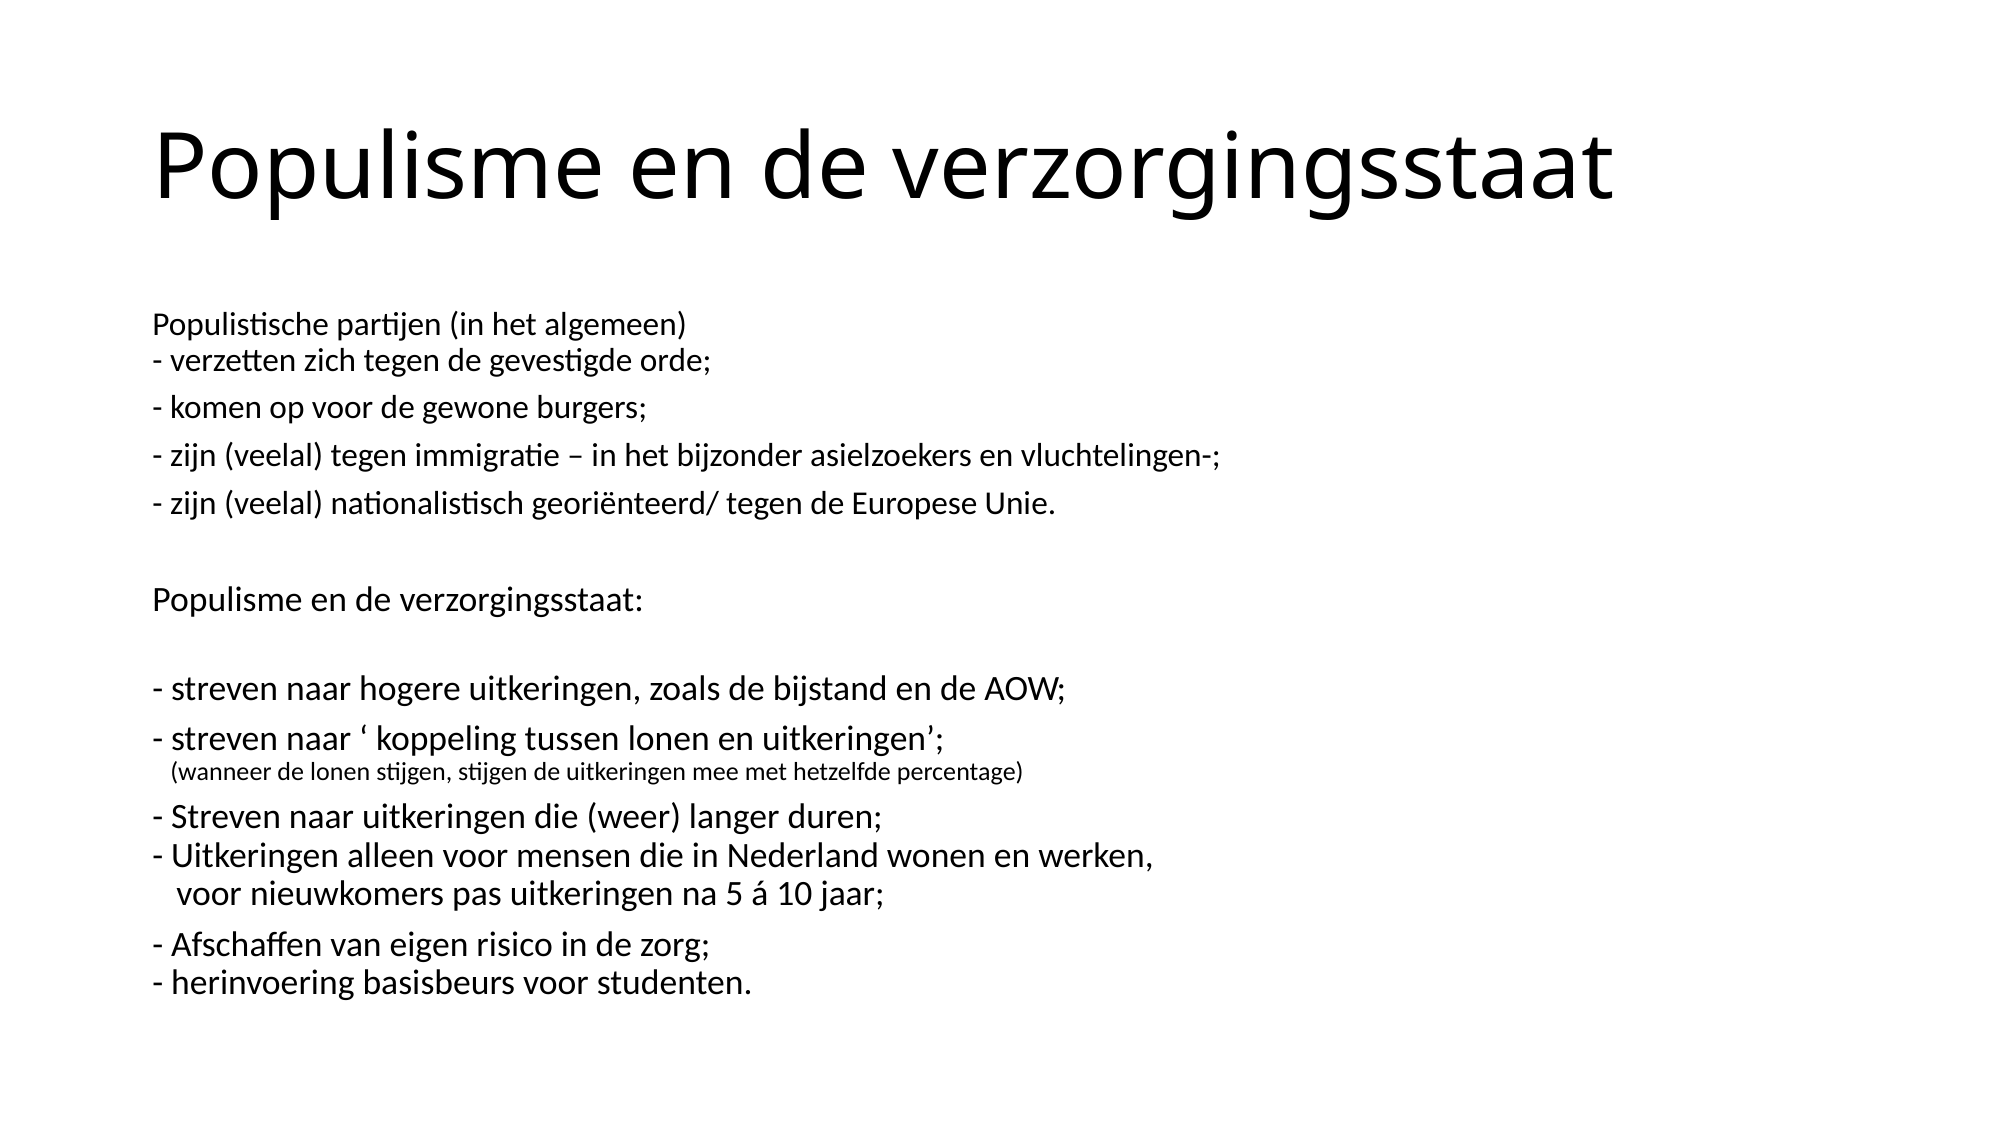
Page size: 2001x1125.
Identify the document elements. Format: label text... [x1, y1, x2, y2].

list Populistische partijen (in het algemeen) - verzetten zich tegen de gevestigde orde; - komen op voor de gewone burgers; - zijn (veelal) tegen immigratie – in het bijzonder asielzoekers en vluchtelingen-; - zijn (veelal) nationalistisch georiënteerd/ tegen de Europese Unie. Populisme en de verzorgingsstaat: - streven naar hogere uitkeringen, zoals de bijstand en de AOW; - streven naar ‘ koppeling tussen lonen en uitkeringen’; (wanneer de lonen stijgen, stijgen de uitkeringen mee met hetzelfde percentage) - Streven naar uitkeringen die (weer) langer duren; - Uitkeringen alleen voor mensen die in Nederland wonen en werken, voor nieuwkomers pas uitkeringen na 5 á 10 jaar; - Afschaffen van eigen risico in de zorg; - herinvoering basisbeurs voor studenten. [137, 299, 1863, 1014]
title Populisme en de verzorgingsstaat [137, 59, 1863, 278]
